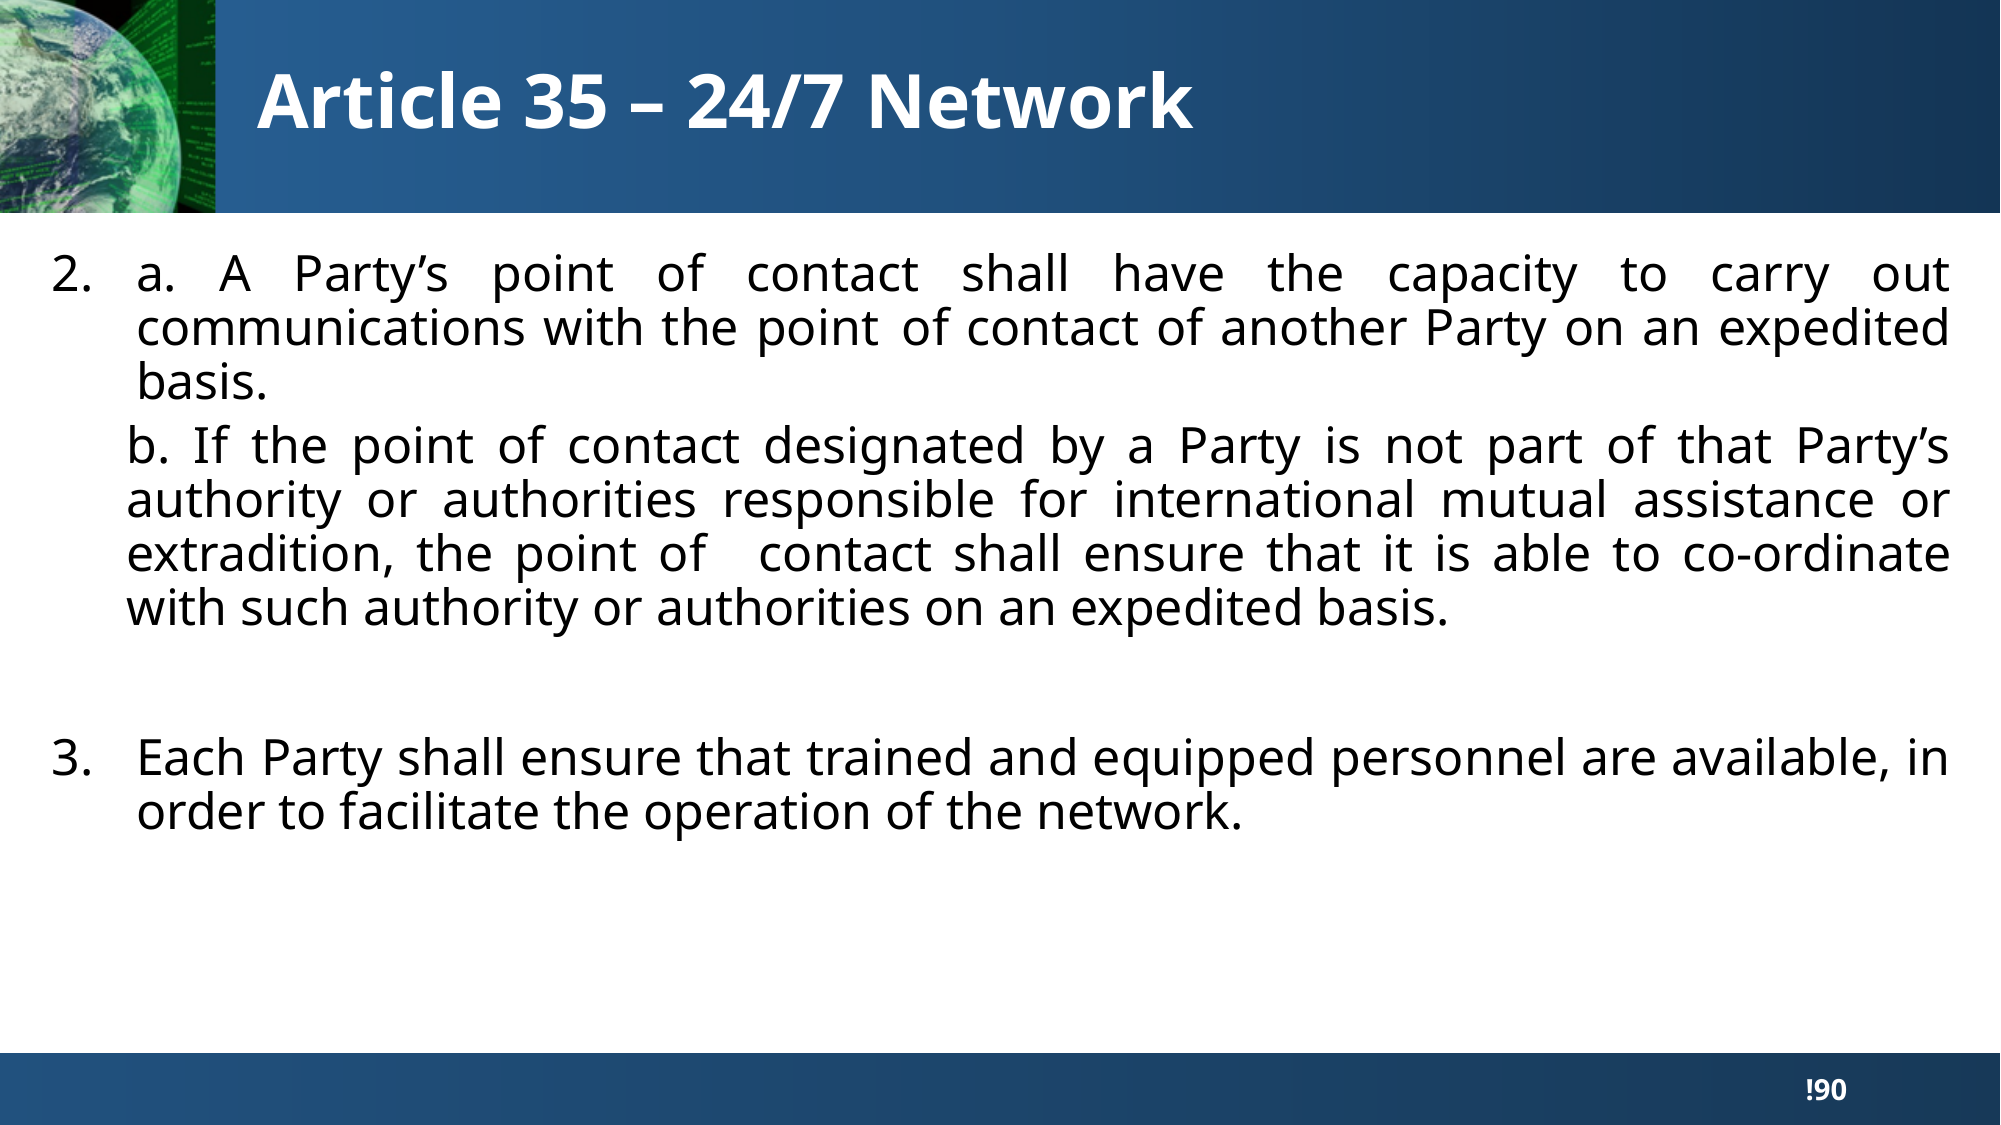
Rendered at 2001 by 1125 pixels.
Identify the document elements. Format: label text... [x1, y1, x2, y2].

list a. A Party’s point of contact shall have the capacity to carry out communications with the point of contact of another Party on an expedited basis. b. If the point of contact designated by a Party is not part of that Party’s authority or authorities responsible for international mutual assistance or extradition, the point of contact shall ensure that it is able to co-ordinate with such authority or authorities on an expedited basis. Each Party shall ensure that trained and equipped personnel are available, in order to facilitate the operation of the network. [36, 240, 1968, 1031]
picture [0, 0, 2000, 213]
text_box Article 35 – 24/7 Network [242, 29, 1968, 179]
slide_number !90 [1412, 1061, 1863, 1121]
